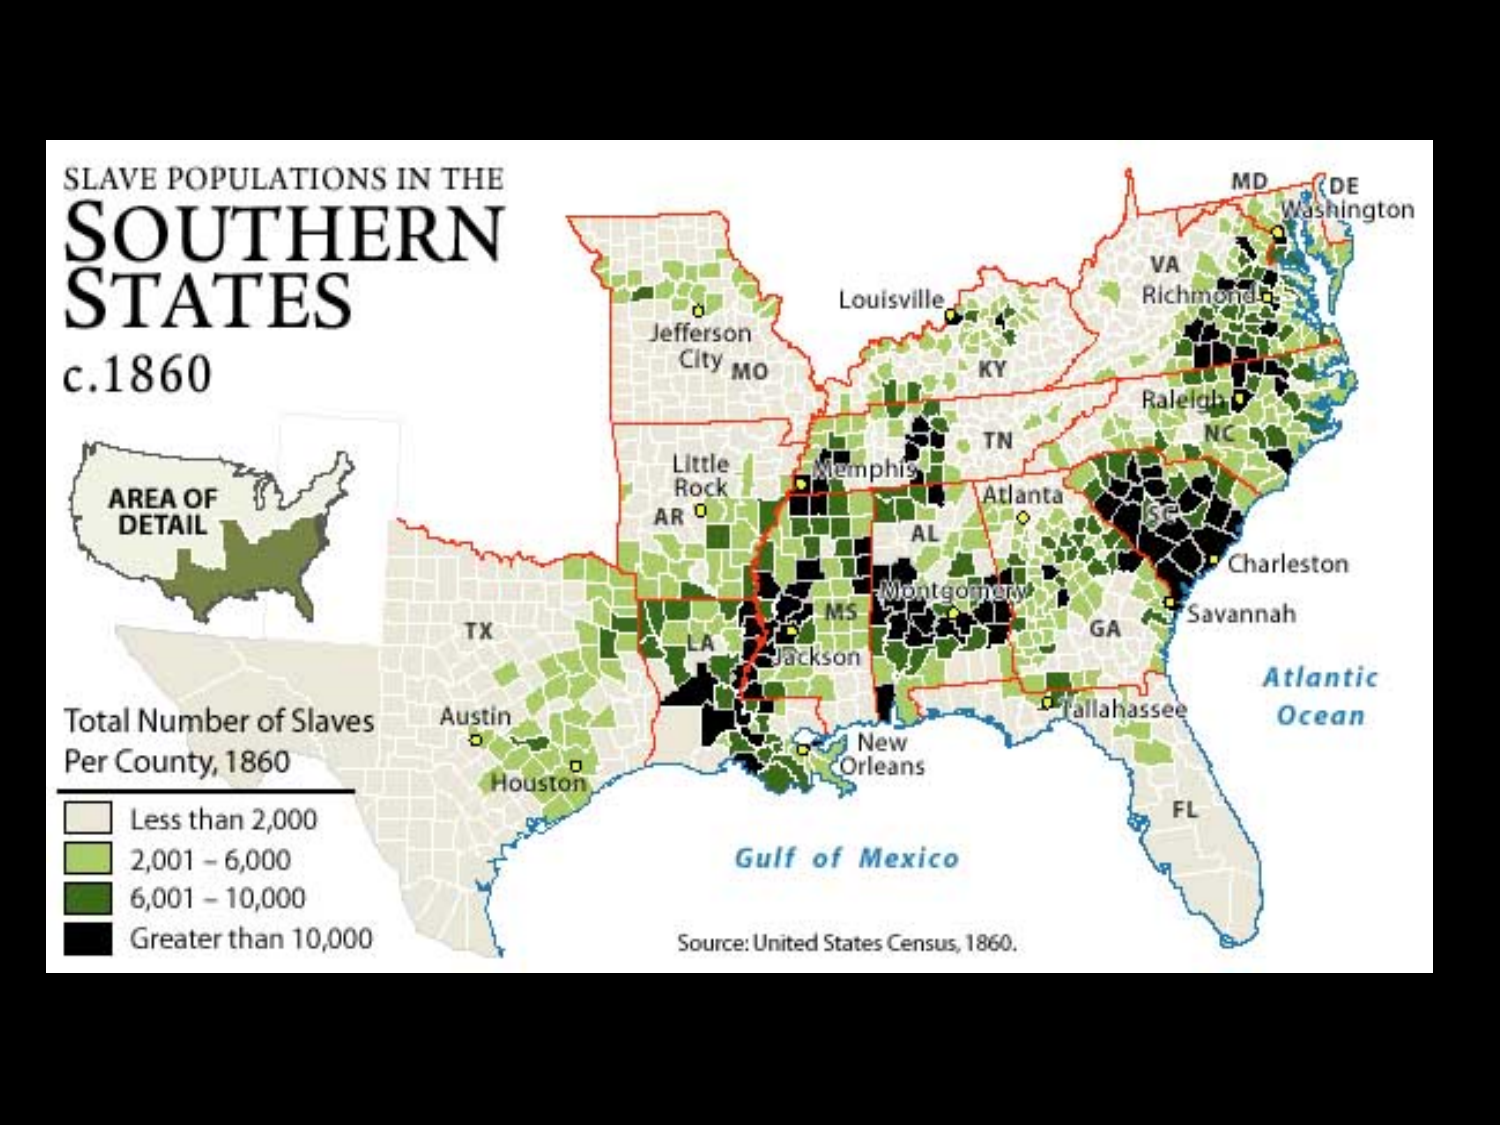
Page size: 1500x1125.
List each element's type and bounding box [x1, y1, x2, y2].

picture [46, 140, 1434, 973]
